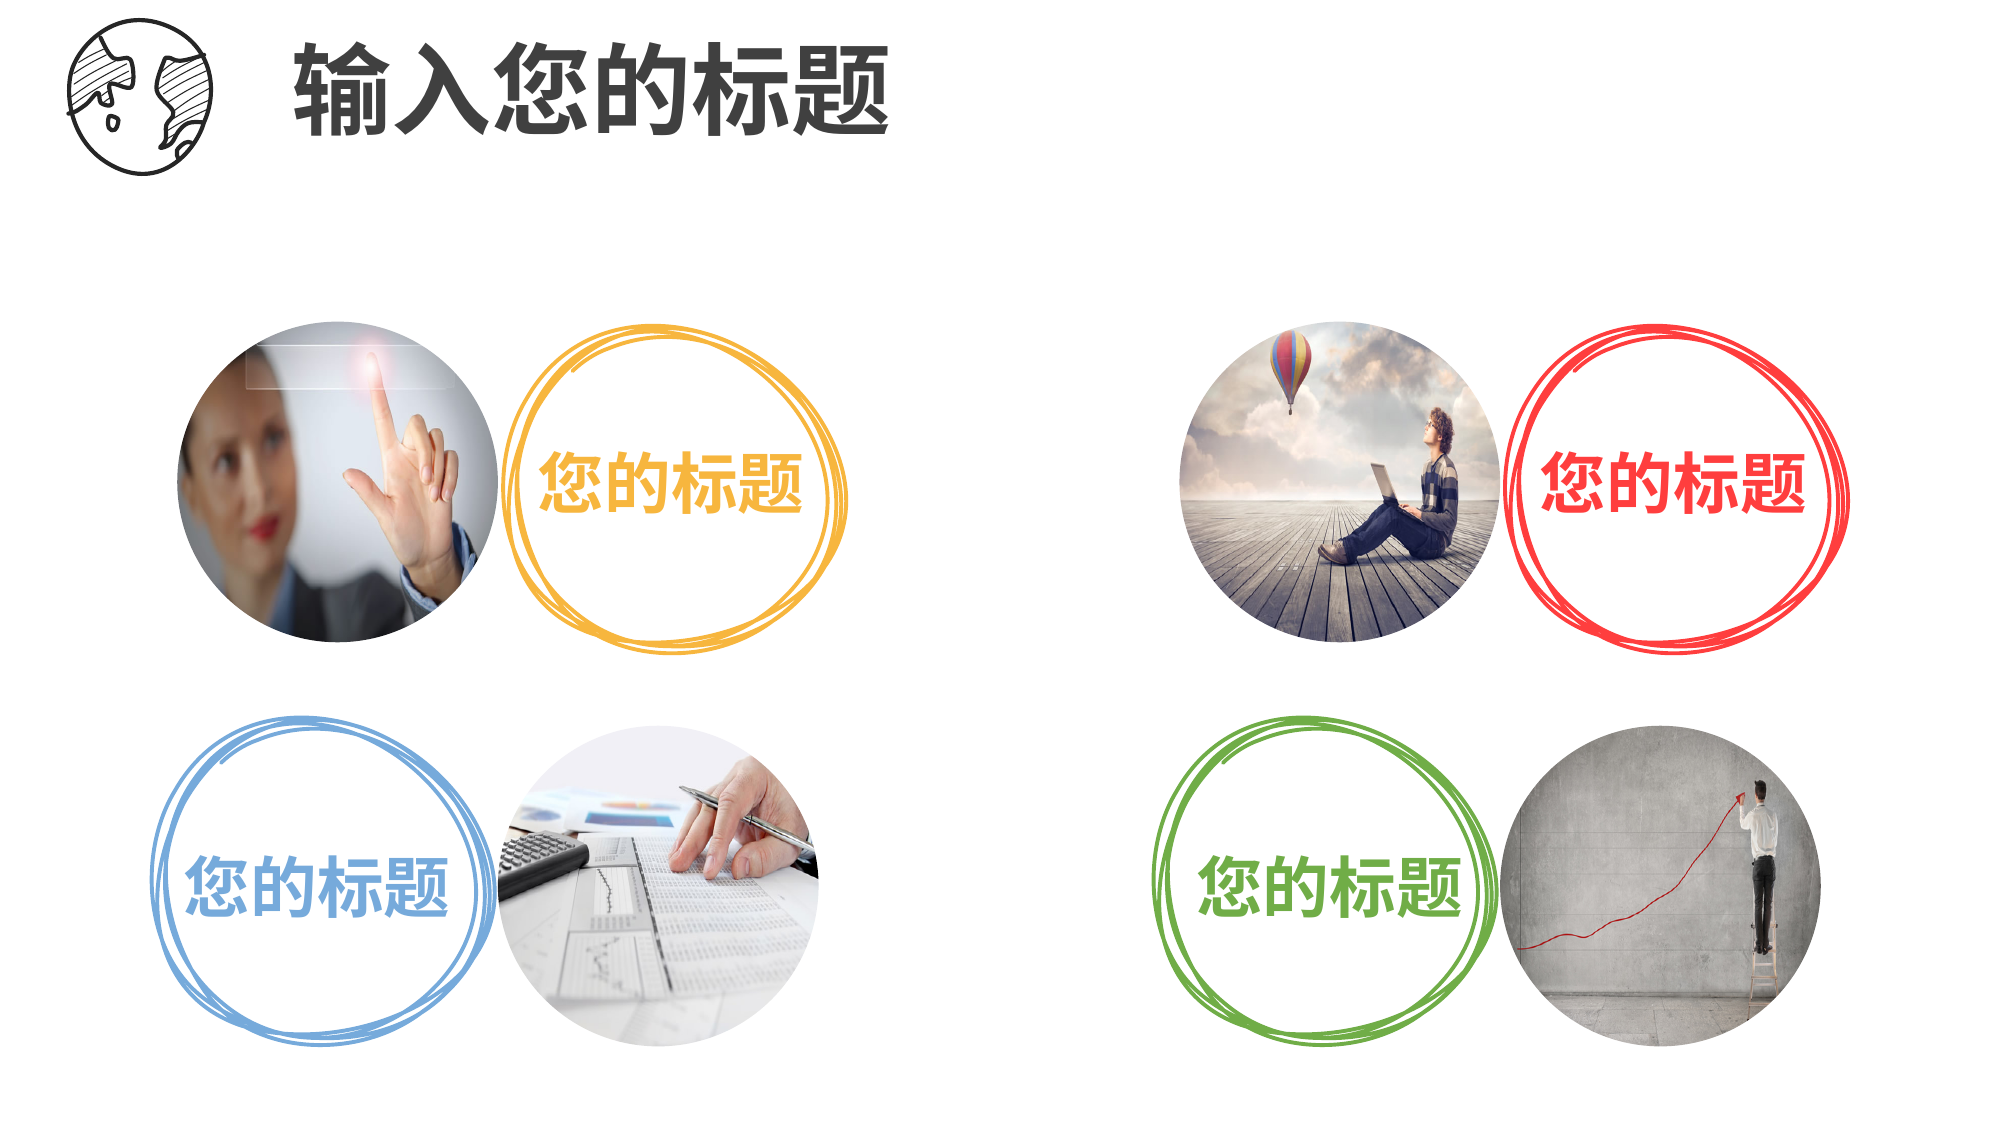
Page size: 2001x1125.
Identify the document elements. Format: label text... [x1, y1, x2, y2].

text_box 输入您的标题 [276, 20, 907, 155]
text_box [96, 643, 819, 1062]
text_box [1179, 251, 1924, 670]
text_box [65, 20, 215, 172]
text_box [177, 251, 922, 670]
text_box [1098, 643, 1821, 1062]
